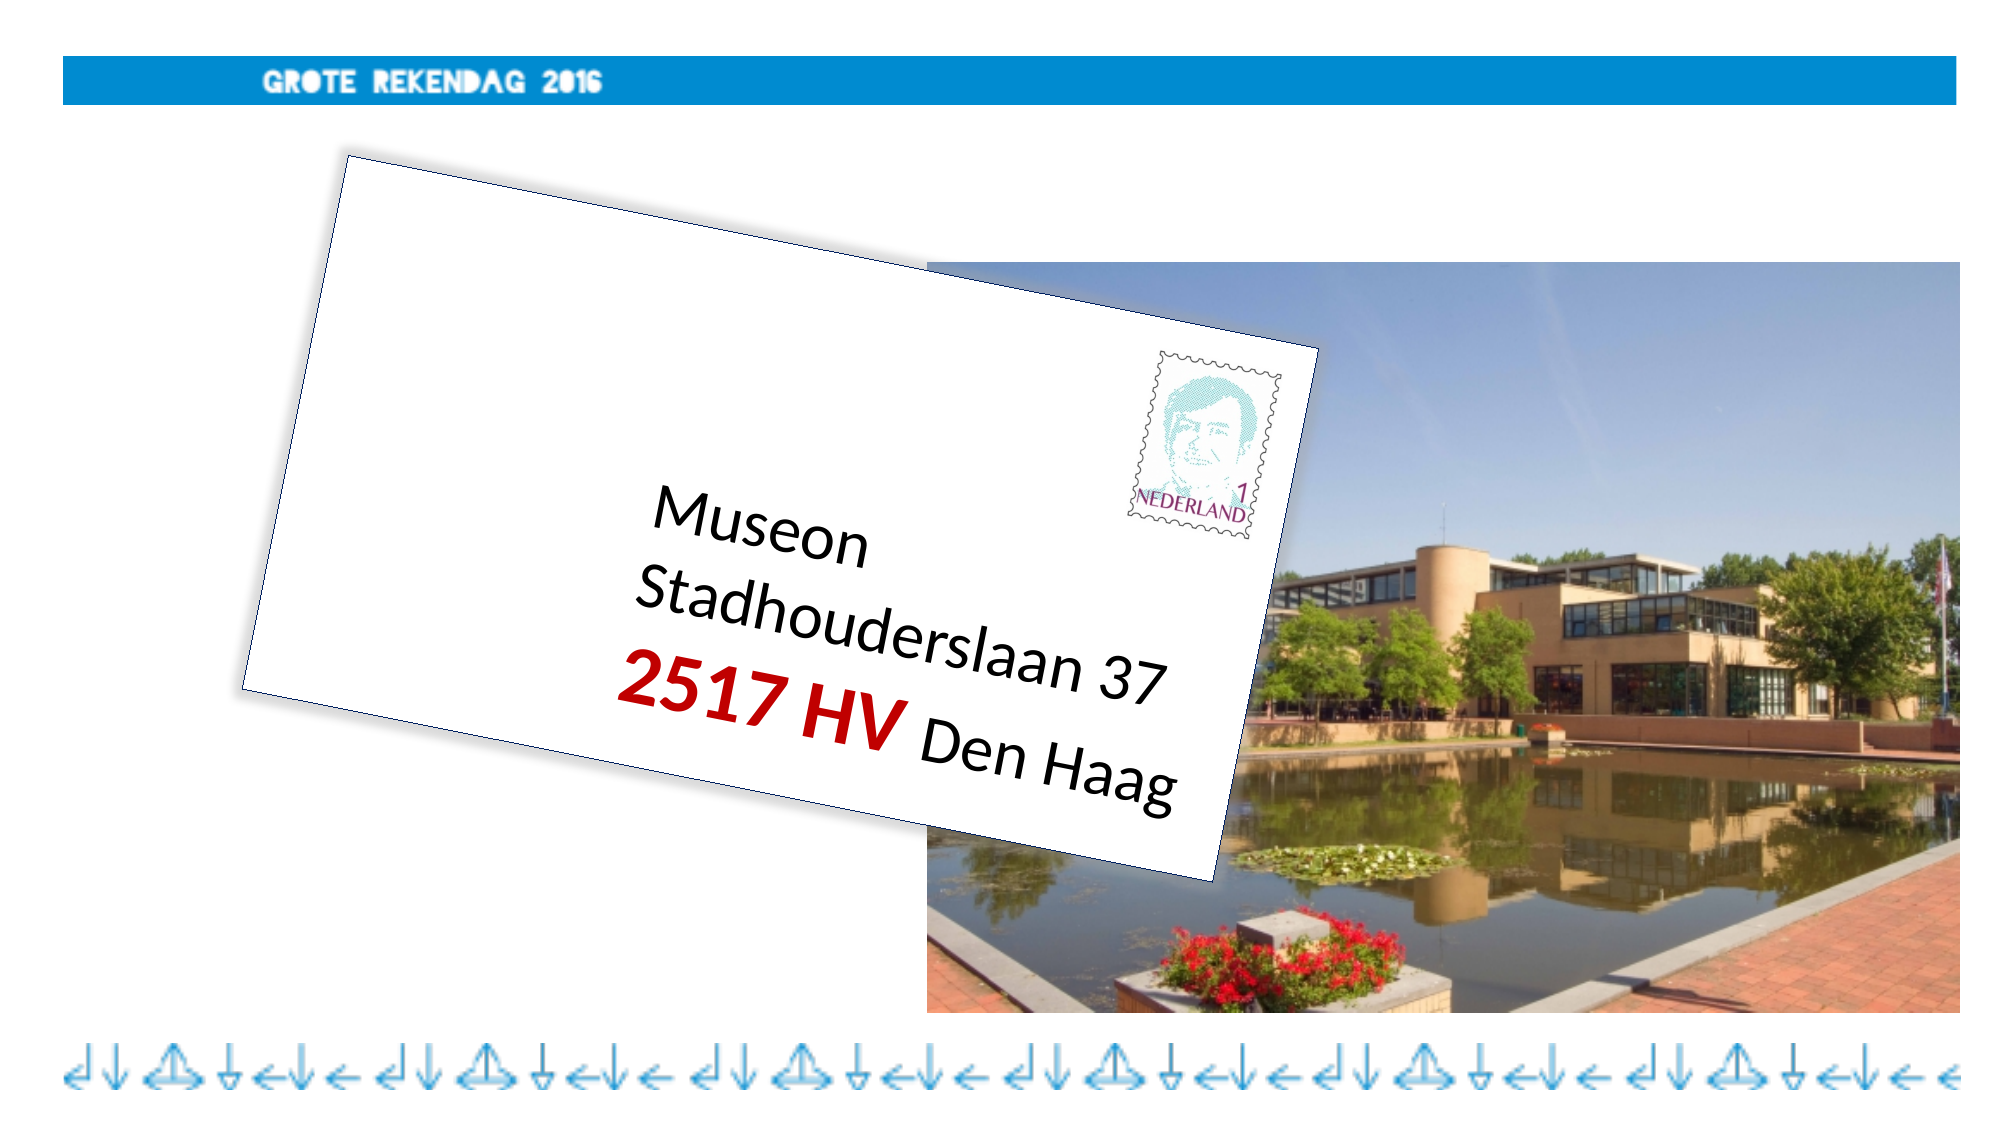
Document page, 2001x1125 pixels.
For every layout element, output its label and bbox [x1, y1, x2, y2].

text_box [285, 246, 1276, 791]
picture [63, 1042, 1961, 1090]
picture [263, 69, 357, 93]
picture [927, 262, 1960, 1013]
picture [542, 69, 602, 93]
picture [373, 69, 525, 93]
